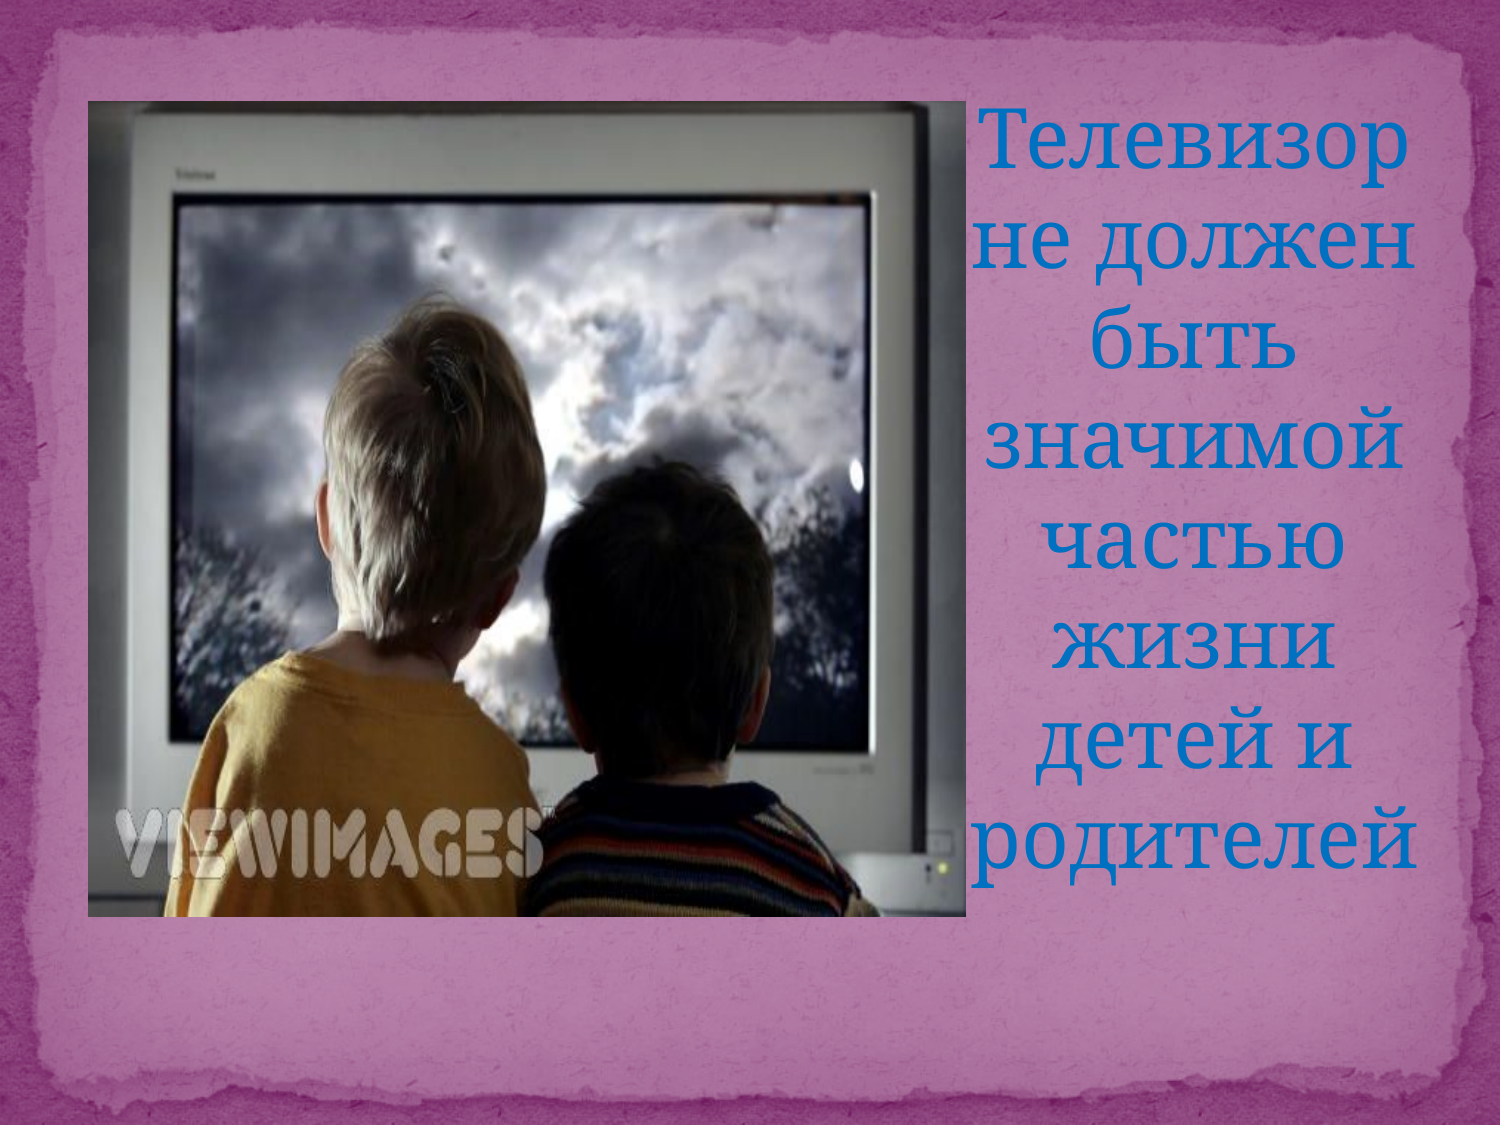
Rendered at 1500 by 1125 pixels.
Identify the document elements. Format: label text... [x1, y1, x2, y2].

text_box Телевизор не должен быть значимой частью жизни детей и родителей [953, 78, 1436, 1093]
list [91, 104, 964, 914]
